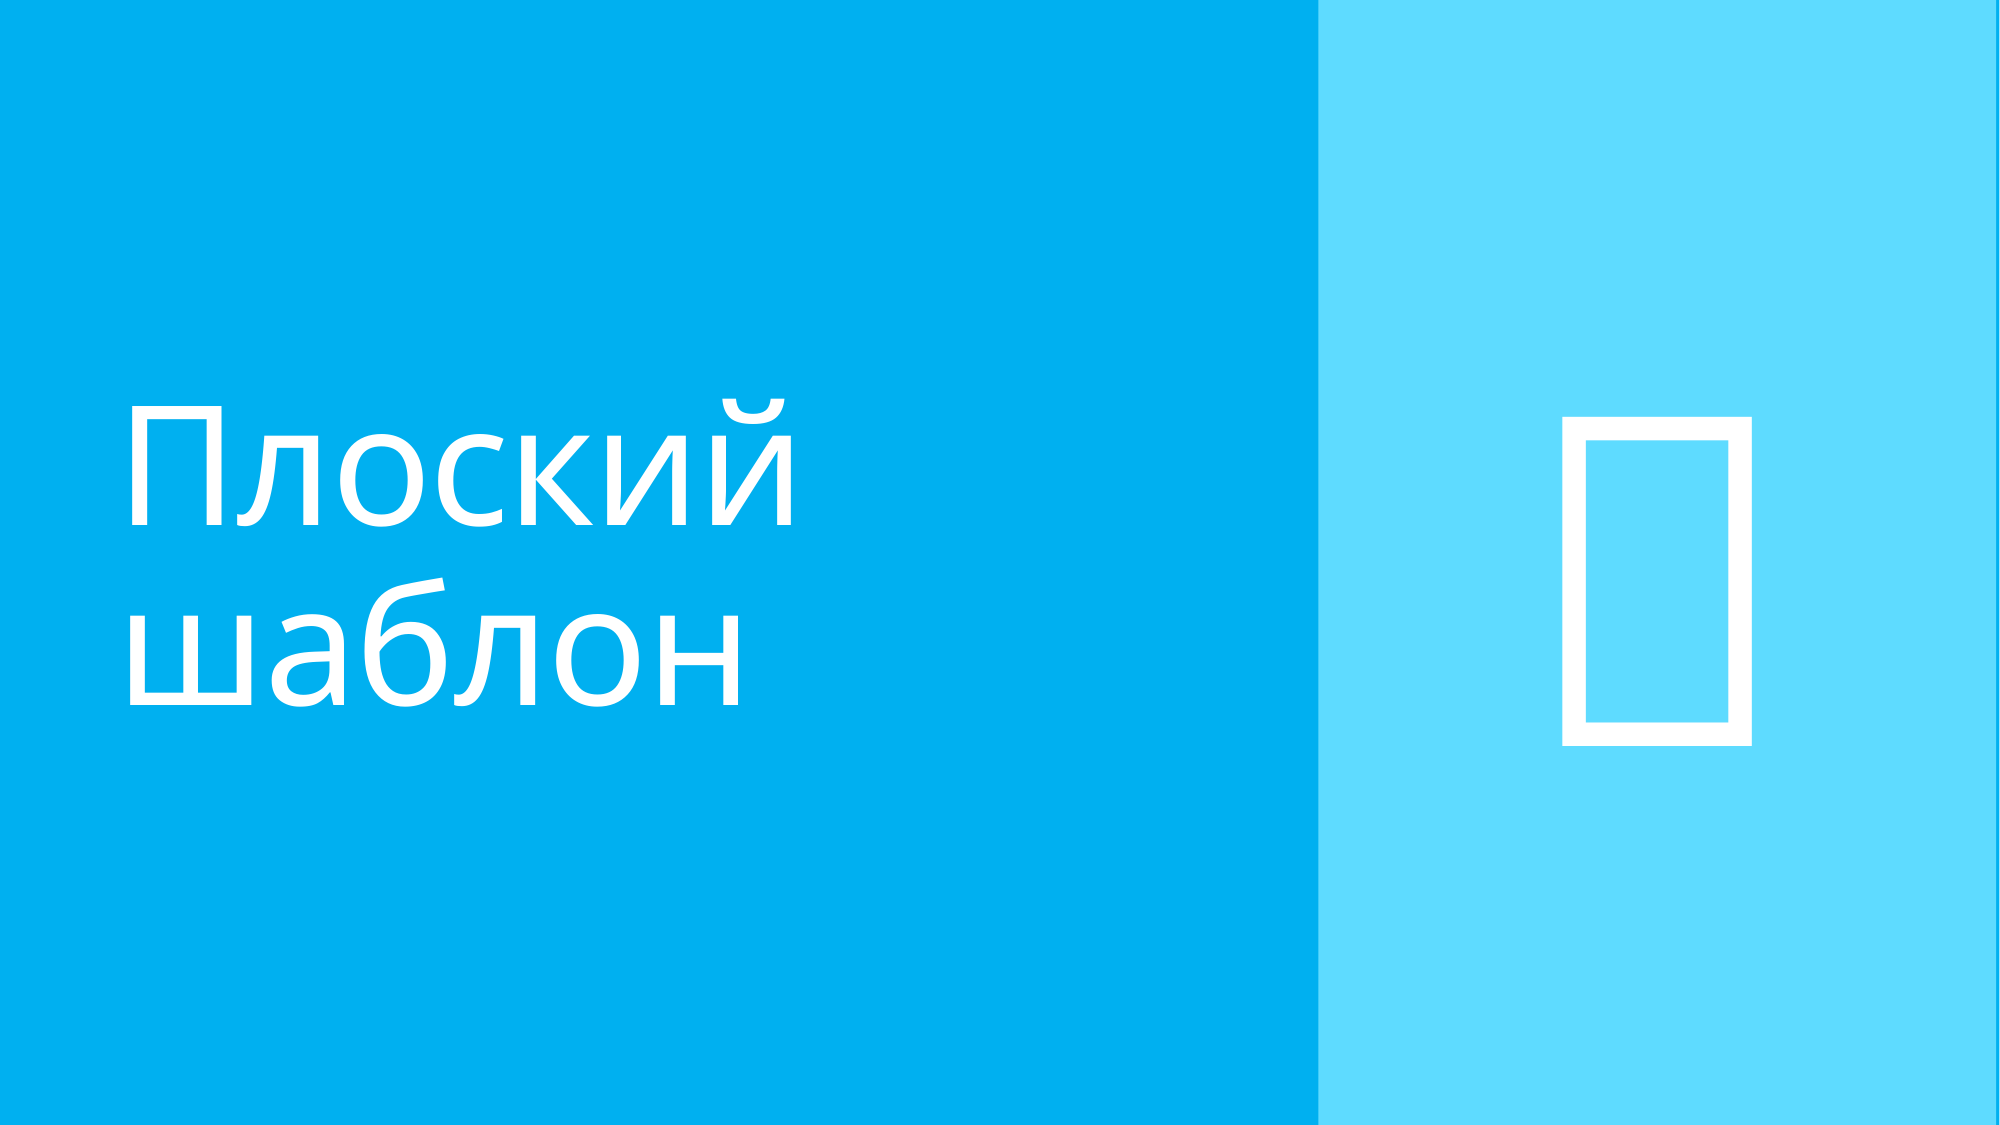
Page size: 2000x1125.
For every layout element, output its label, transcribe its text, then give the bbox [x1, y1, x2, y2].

title Плоский шаблон [116, 159, 1252, 964]
